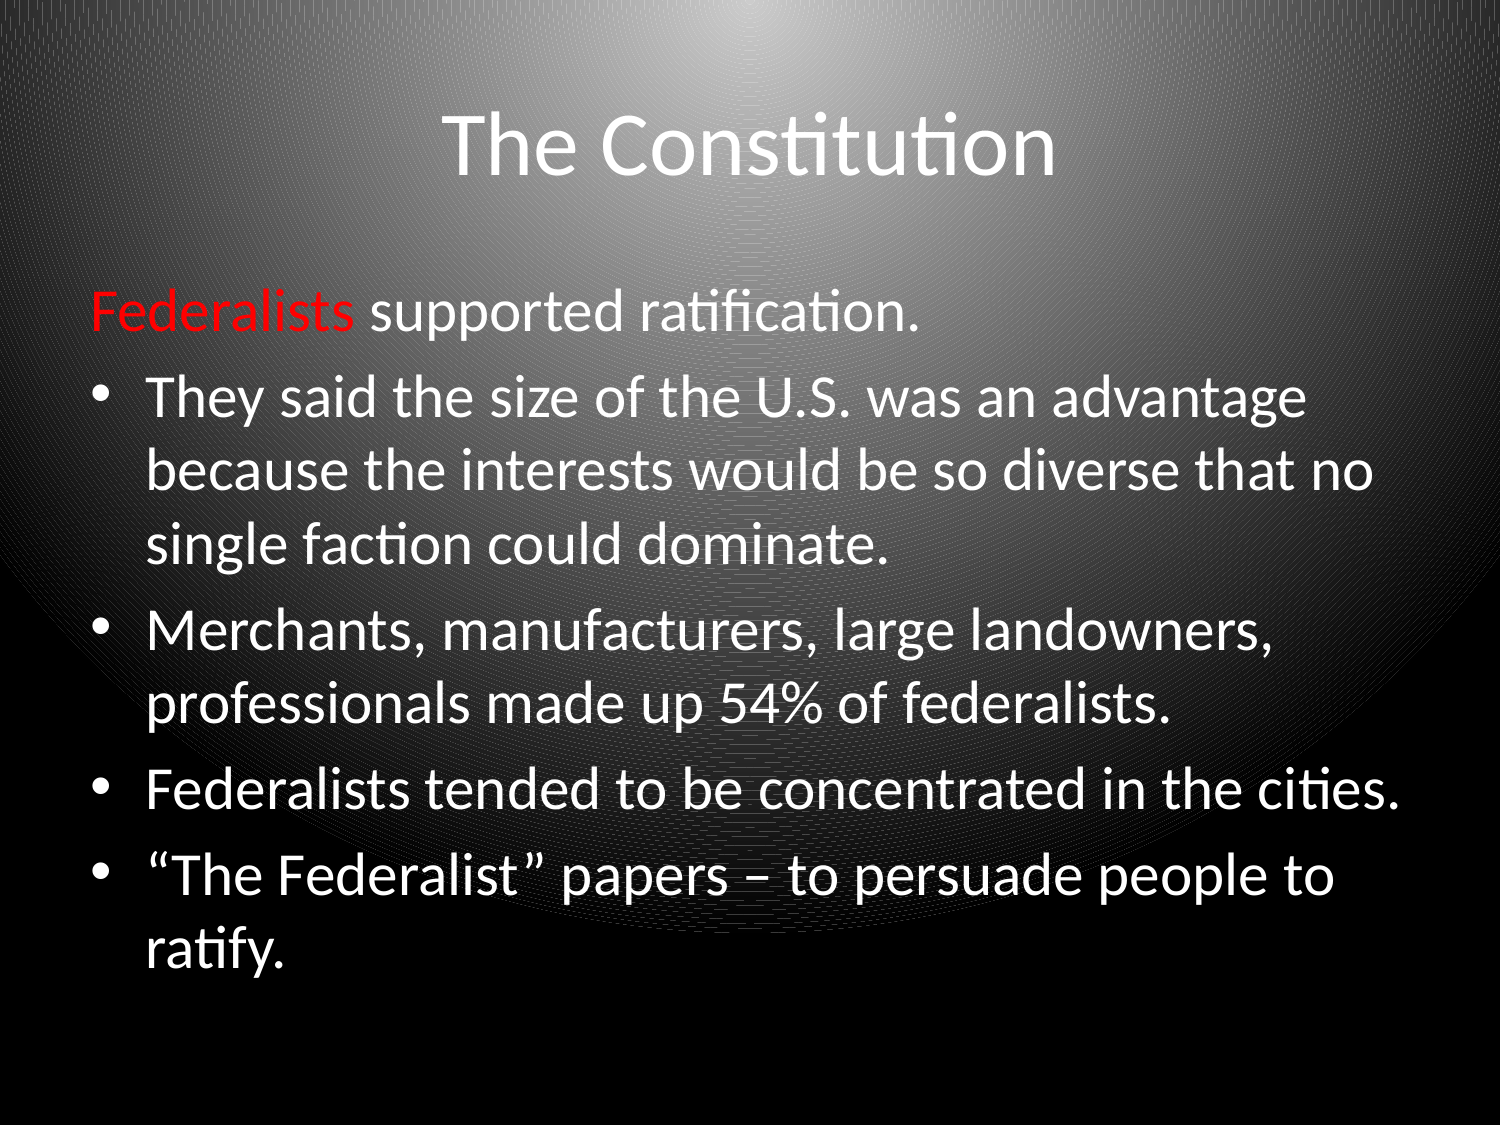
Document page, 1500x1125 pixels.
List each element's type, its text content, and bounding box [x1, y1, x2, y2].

list Federalists supported ratification. They said the size of the U.S. was an advantage because the interests would be so diverse that no single faction could dominate. Merchants, manufacturers, large landowners, professionals made up 54% of federalists. Federalists tended to be concentrated in the cities. “The Federalist” papers – to persuade people to ratify. [75, 262, 1425, 1005]
title The Constitution [75, 45, 1425, 233]
